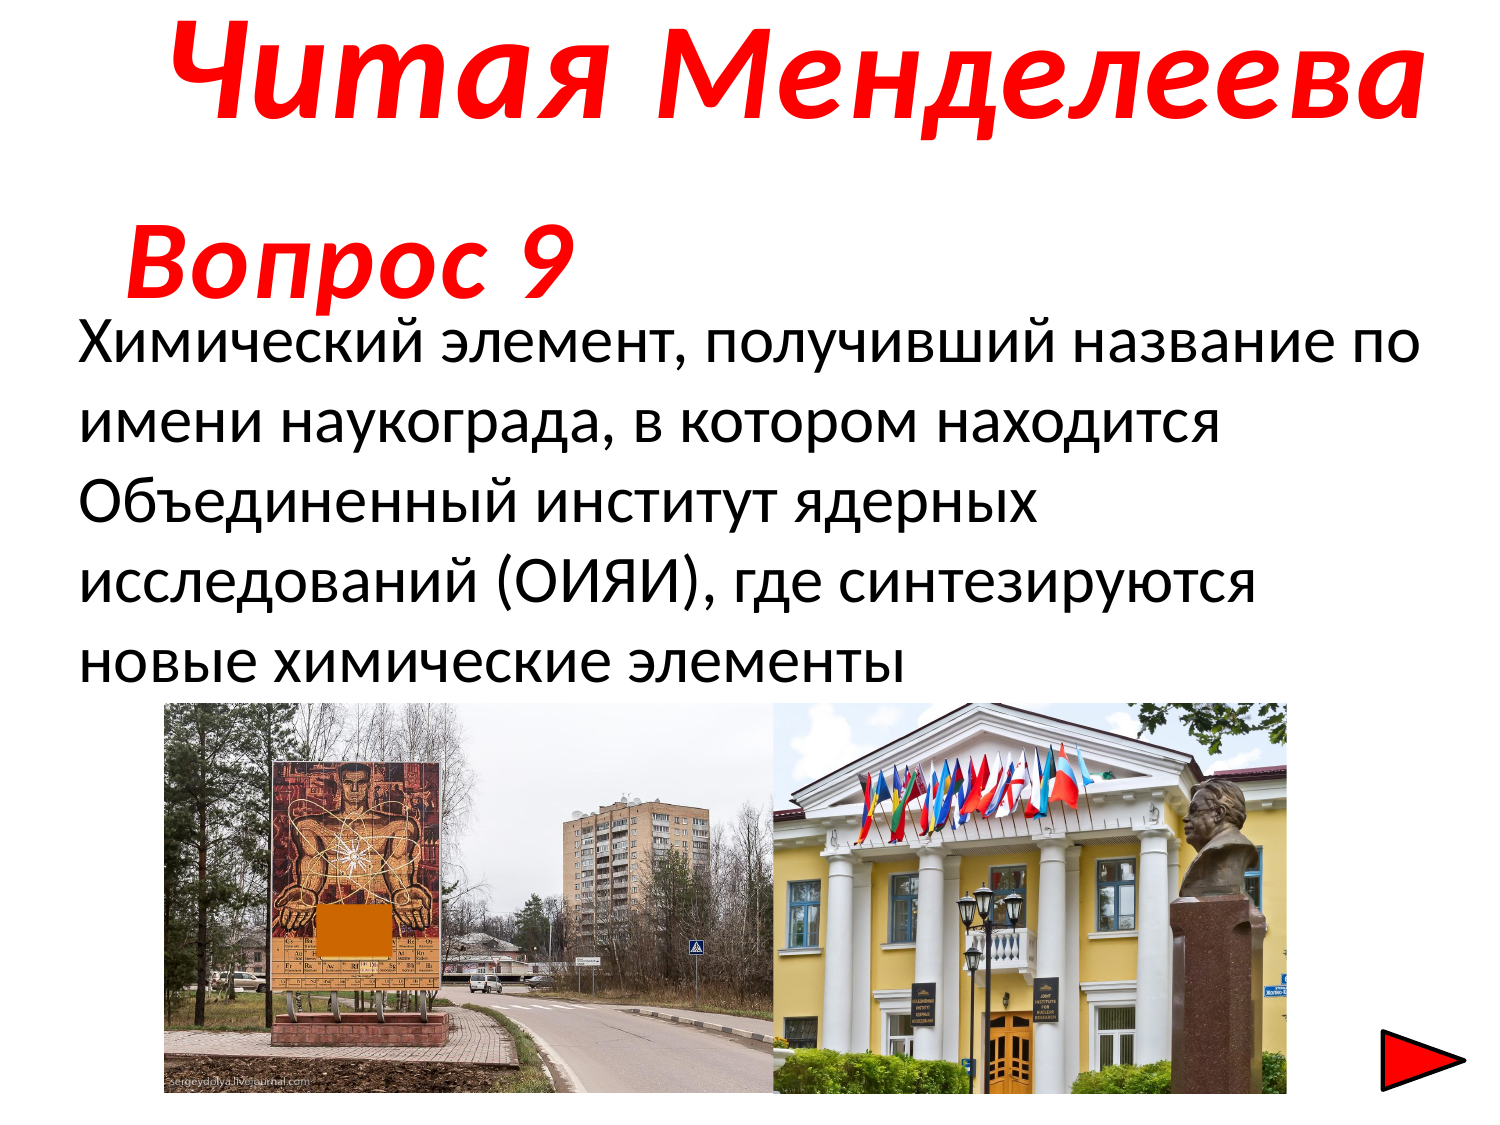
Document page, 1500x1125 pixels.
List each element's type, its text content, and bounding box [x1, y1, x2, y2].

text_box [163, 702, 772, 1093]
picture [773, 702, 1287, 1095]
text_box [1380, 1029, 1467, 1092]
text_box Химический элемент, получивший название по имени наукограда, в котором находится Объединенный институт ядерных исследований (ОИЯИ), где синтезируются новые химические элементы [63, 288, 1463, 704]
text_box Читая Менделеева Вопрос 9 [35, 28, 1500, 270]
